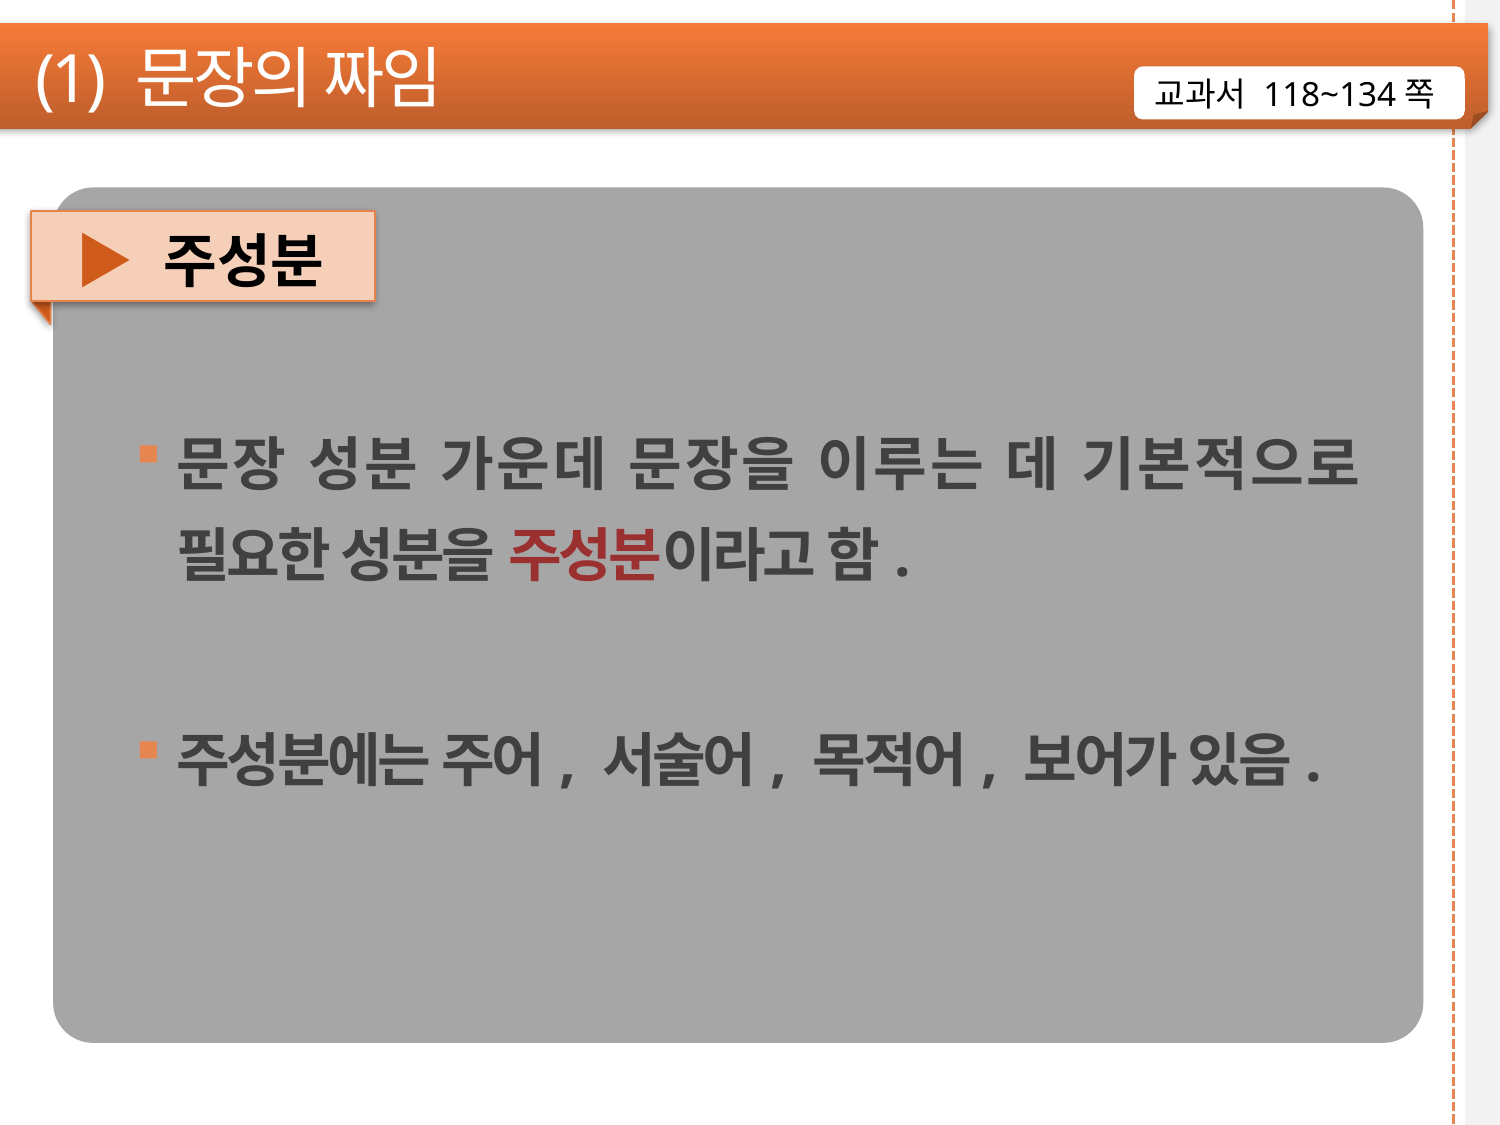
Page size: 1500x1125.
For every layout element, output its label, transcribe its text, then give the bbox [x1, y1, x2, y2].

list 문장 성분 가운데 문장을 이루는 데 기본적으로 필요한 성분을 주성분이라고 함. 주성분에는 주어, 서술어, 목적어, 보어가 있음. [117, 268, 1376, 931]
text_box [30, 210, 376, 325]
text_box 교과서 118~134쪽 [1211, 64, 1467, 122]
text_box (1) 문장의 짜임 [0, 23, 1211, 129]
text_box [50, 185, 1426, 1046]
